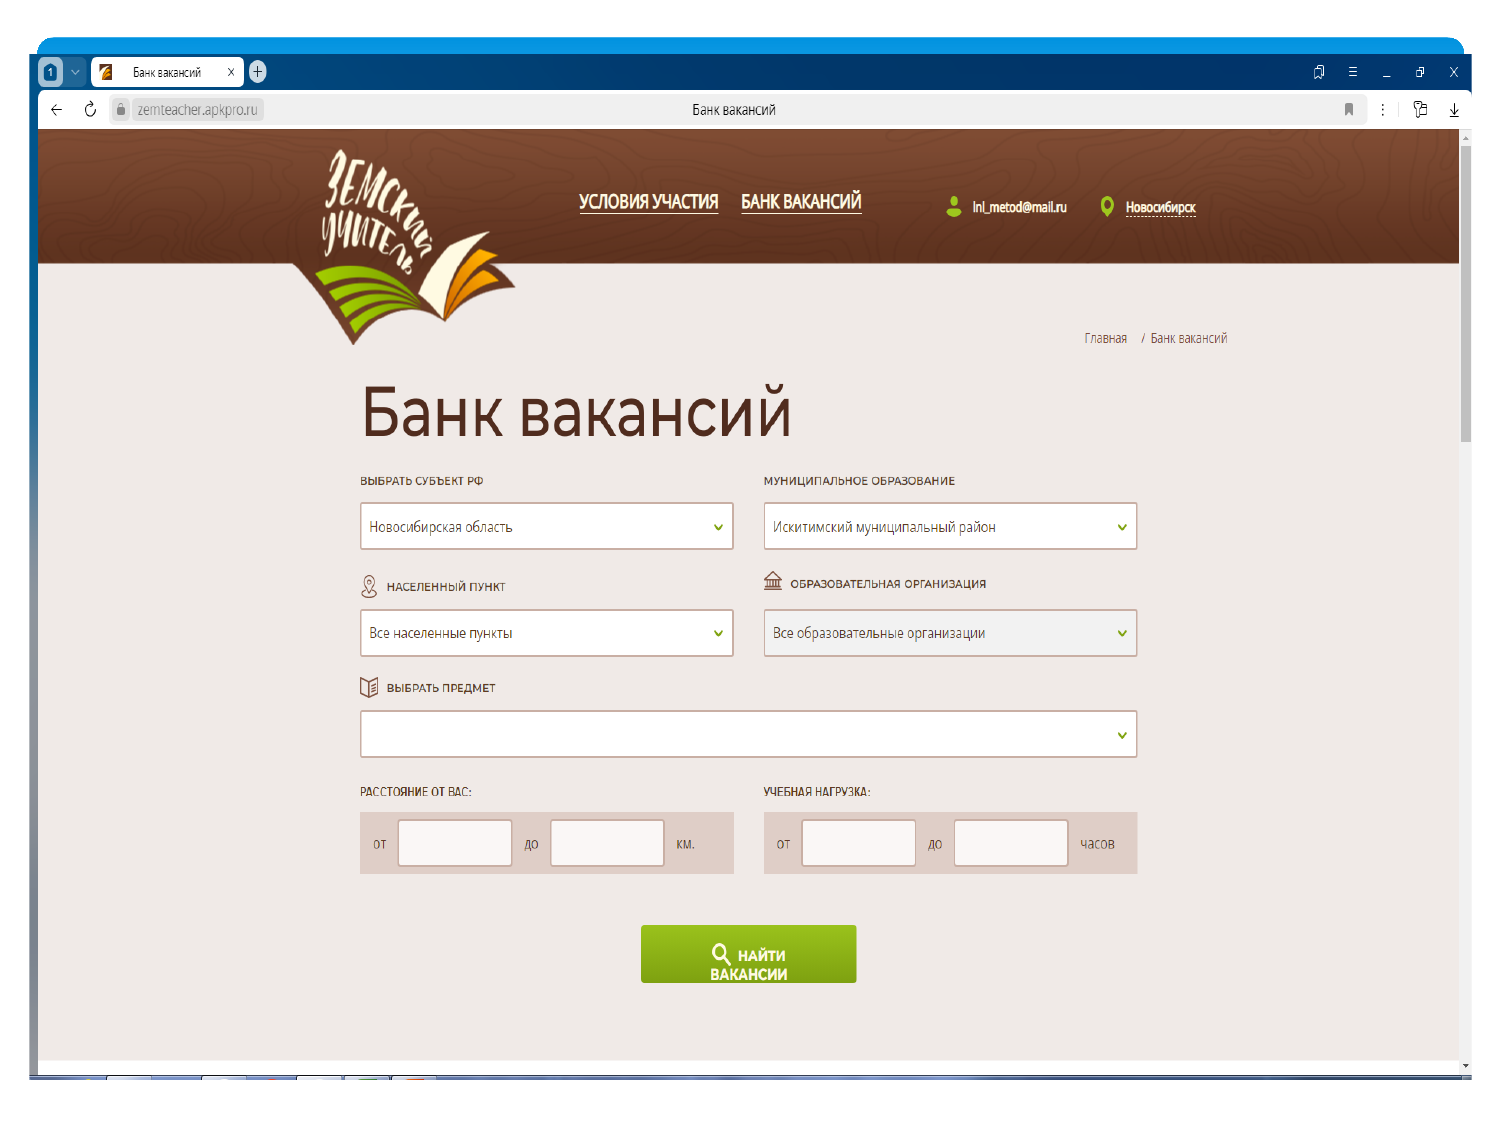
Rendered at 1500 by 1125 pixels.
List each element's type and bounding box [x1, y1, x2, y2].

picture [29, 54, 1472, 1080]
